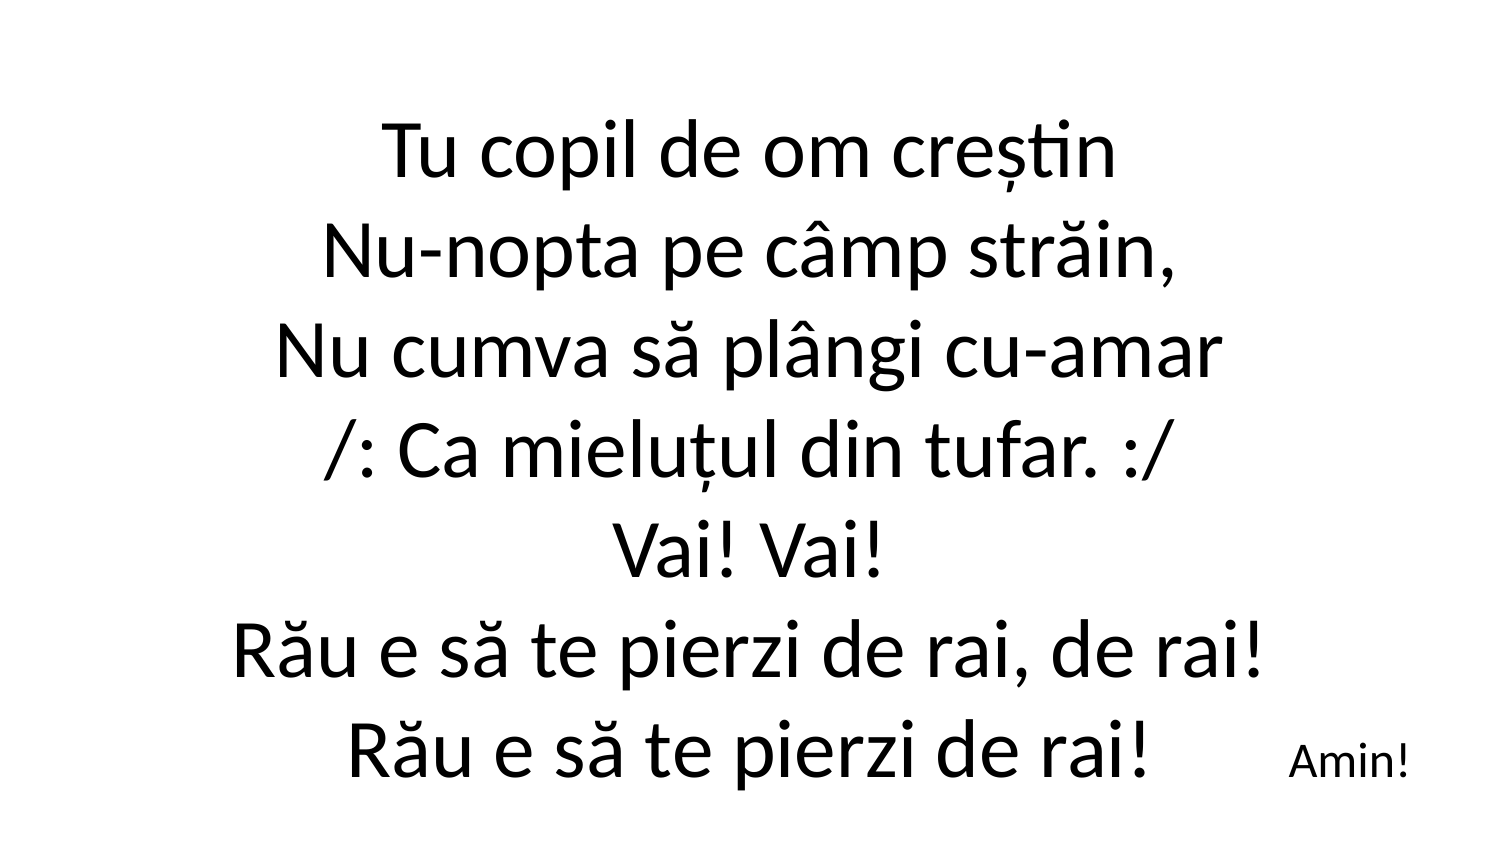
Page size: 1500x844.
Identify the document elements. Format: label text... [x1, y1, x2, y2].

text_box Amin! [1273, 674, 1427, 795]
text_box Tu copil de om creștin Nu-nopta pe câmp străin, Nu cumva să plângi cu-amar /: Ca mieluțul din tufar. :/ Vai! Vai! Rău e să te pierzi de rai, de rai! Rău e să te pierzi de rai! [216, 42, 1284, 802]
